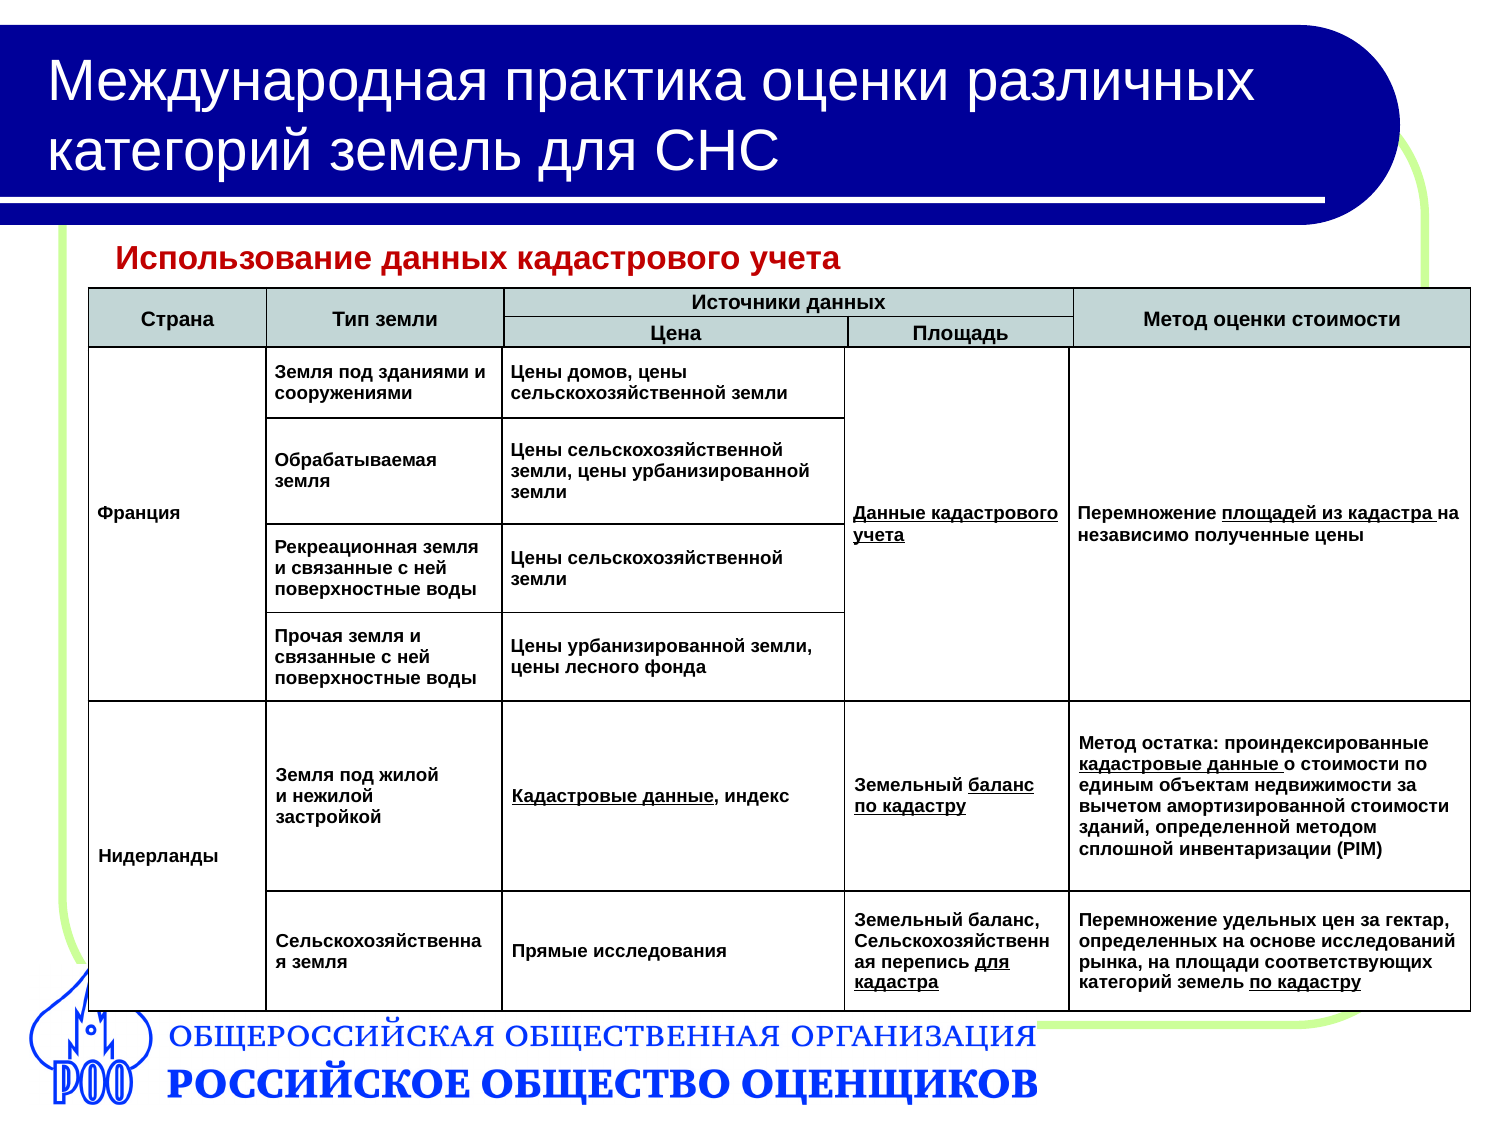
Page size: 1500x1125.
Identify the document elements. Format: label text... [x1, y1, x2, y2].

table_cell Цены сельскохозяйственной земли [503, 525, 844, 612]
list Использование данных кадастрового учета [100, 228, 1401, 287]
table_header Метод остатка: проиндексированные кадастровые данные о стоимости по единым объектам недвижимости за вычетом амортизированной стоимости зданий, определенной методом сплошной инвентаризации (PIM) [1070, 702, 1470, 890]
table_header Земельный баланс по кадастру [845, 702, 1068, 890]
table_header Страна [89, 289, 266, 346]
table_header Кадастровые данные, индекс [503, 702, 844, 890]
table_header Метод оценки стоимости [1074, 289, 1470, 346]
table_header Цены домов, цены сельскохозяйственной земли [503, 348, 844, 417]
table_cell Земельный баланс, Сельскохозяйственная перепись для кадастра [845, 892, 1068, 1010]
table_header Земля под зданиями и сооружениями [267, 348, 501, 417]
title Международная практика оценки различных категорий земель для СНС [32, 37, 1347, 188]
table_cell Прочая земля и связанные с ней поверхностные воды [267, 613, 501, 700]
table_header Перемножение площадей из кадастра на независимо полученные цены [1070, 348, 1470, 700]
table_header Земля под жилой и нежилой застройкой [267, 702, 501, 890]
table_cell Перемножение удельных цен за гектар, определенных на основе исследований рынка, на площади соответствующих категорий земель по кадастру [1070, 892, 1470, 1010]
table_header Франция [89, 348, 265, 700]
table_cell Обрабатываемая земля [267, 419, 501, 523]
table_header Нидерланды [89, 702, 265, 1010]
table_cell Прямые исследования [503, 892, 844, 1010]
table_cell Цена [505, 317, 847, 346]
table_cell Площадь [849, 317, 1073, 346]
table_header Данные кадастрового учета [845, 348, 1068, 700]
table_cell Сельскохозяйственная земля [267, 892, 501, 1010]
table_cell Рекреационная земля и связанные с ней поверхностные воды [267, 525, 501, 612]
picture [29, 964, 1037, 1105]
table_header Источники данных [505, 289, 1073, 316]
table_header Тип земли [267, 289, 503, 346]
table_cell Цены сельскохозяйственной земли, цены урбанизированной земли [503, 419, 844, 523]
table_cell Цены урбанизированной земли, цены лесного фонда [503, 613, 844, 700]
